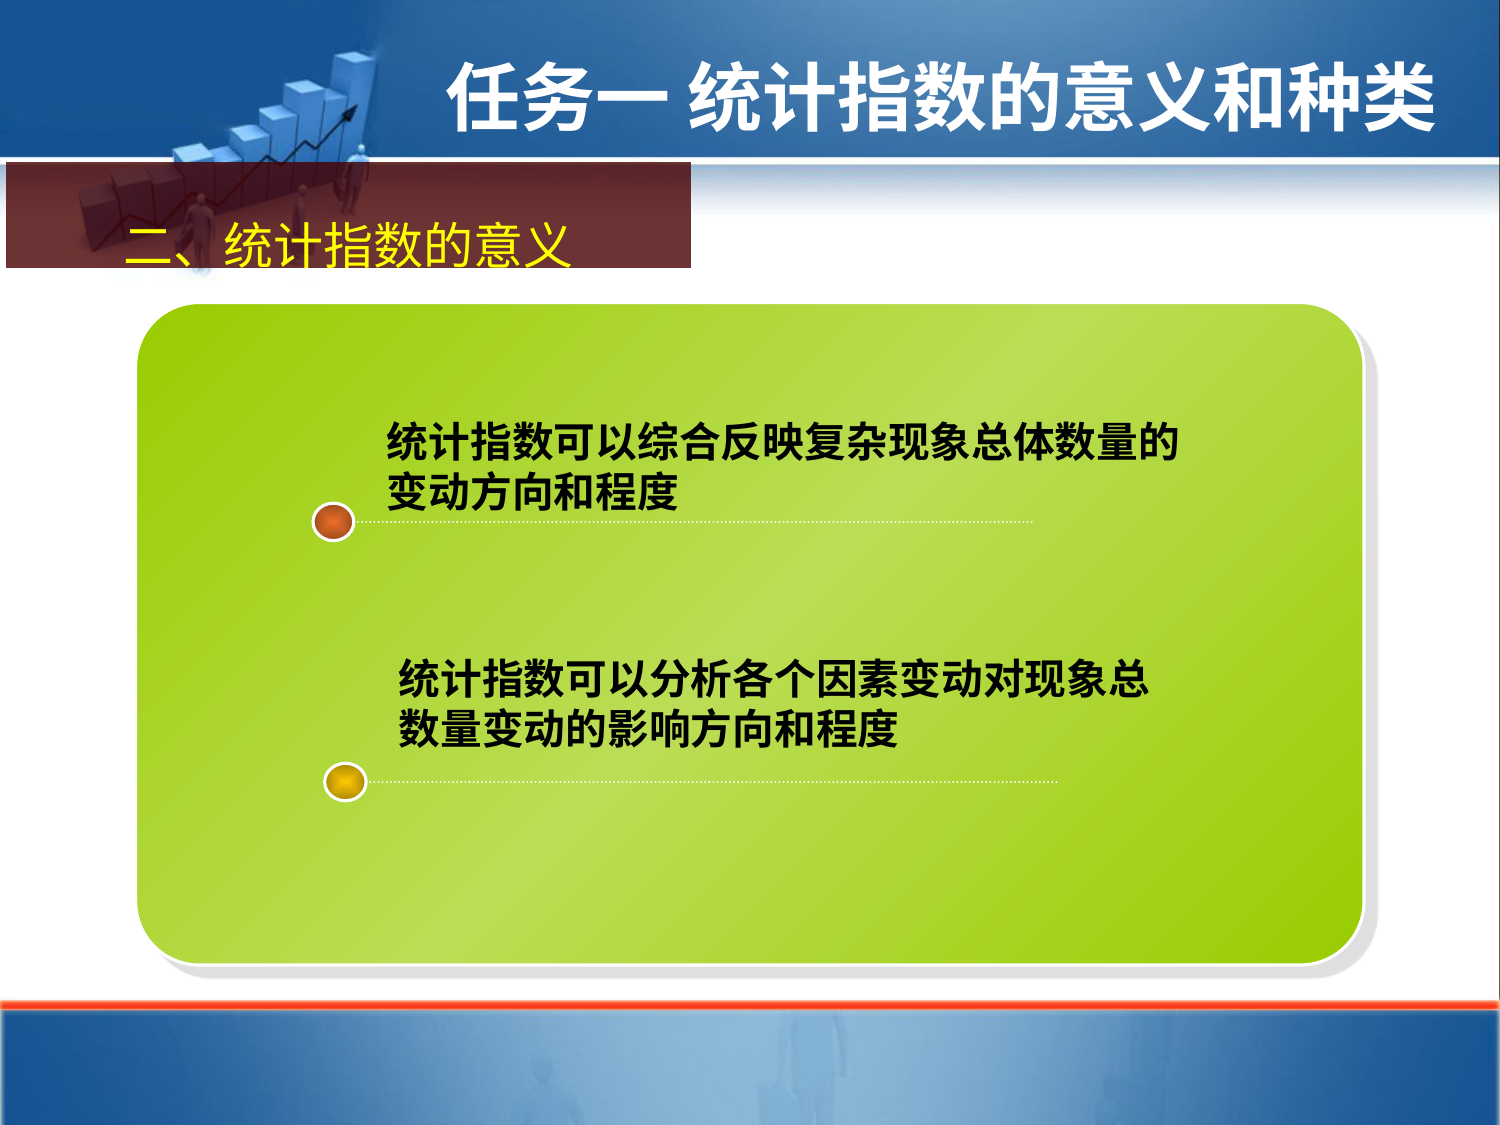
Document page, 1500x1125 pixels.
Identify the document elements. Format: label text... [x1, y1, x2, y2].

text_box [312, 455, 1034, 541]
text_box 二、统计指数的意义 [6, 162, 691, 268]
text_box 任务一 统计指数的意义和种类 [395, 42, 1500, 148]
picture [0, 0, 1500, 1125]
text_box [324, 763, 1058, 801]
text_box 统计指数可以分析各个因素变动对现象总数量变动的影响方向和程度 [383, 645, 1199, 760]
text_box [135, 302, 1365, 966]
text_box 统计指数可以综合反映复杂现象总体数量的变动方向和程度 [372, 408, 1223, 524]
